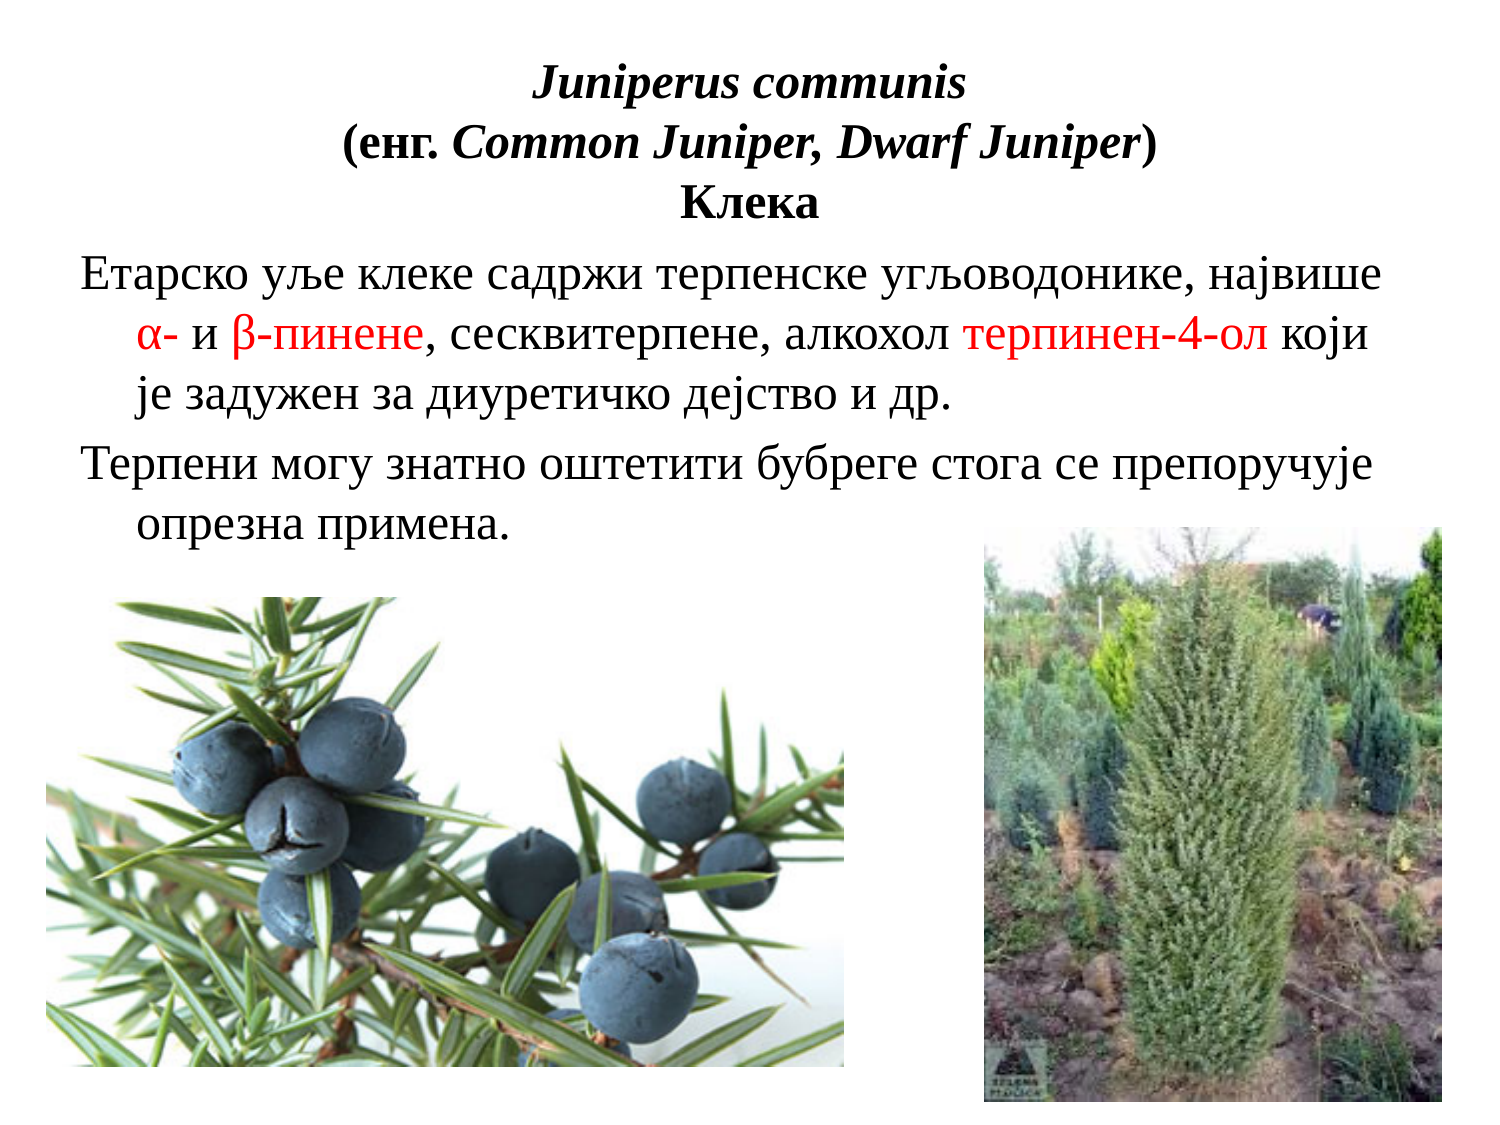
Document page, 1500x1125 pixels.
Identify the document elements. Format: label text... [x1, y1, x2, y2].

picture [984, 527, 1442, 1102]
title Juniperus communis (енг. Common Juniper, Dwarf Juniper) Клека [75, 45, 1425, 233]
picture [46, 597, 844, 1067]
list Етарско уље клеке садржи терпенске угљоводонике, највише α- и β-пинене, сесквитерпене, алкохол терпинен-4-ол који је задужен за диуретичко дејство и др. Терпени могу знатно оштетити бубреге стога се препоручује опрезна примена. [64, 231, 1415, 975]
